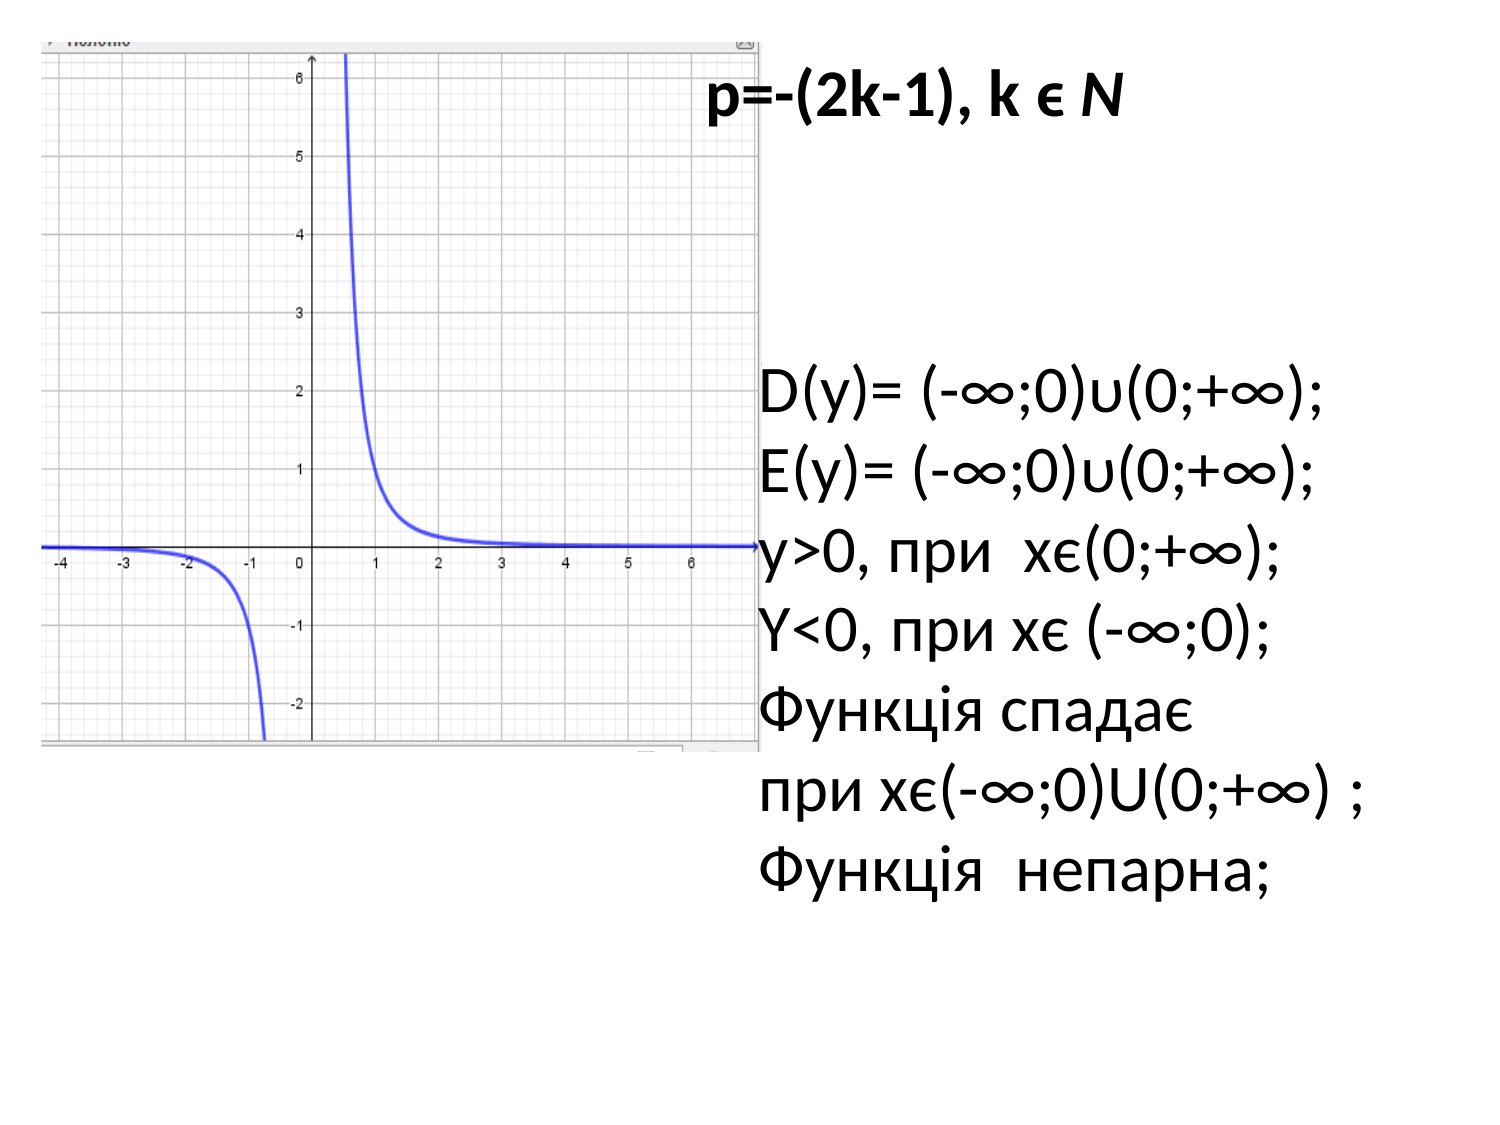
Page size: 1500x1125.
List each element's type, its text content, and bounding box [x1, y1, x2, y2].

text_box D(у)= (-∞;0)υ(0;+∞); Е(у)= (-∞;0)υ(0;+∞); у>0, при xє(0;+∞); Y<0, при xє (-∞;0); Функція спадає при xє(-∞;0)U(0;+∞) ; Функція непарна; [744, 338, 1495, 913]
picture [41, 42, 763, 752]
text_box р=-(2k-1), k ϵ N [763, 42, 1441, 138]
